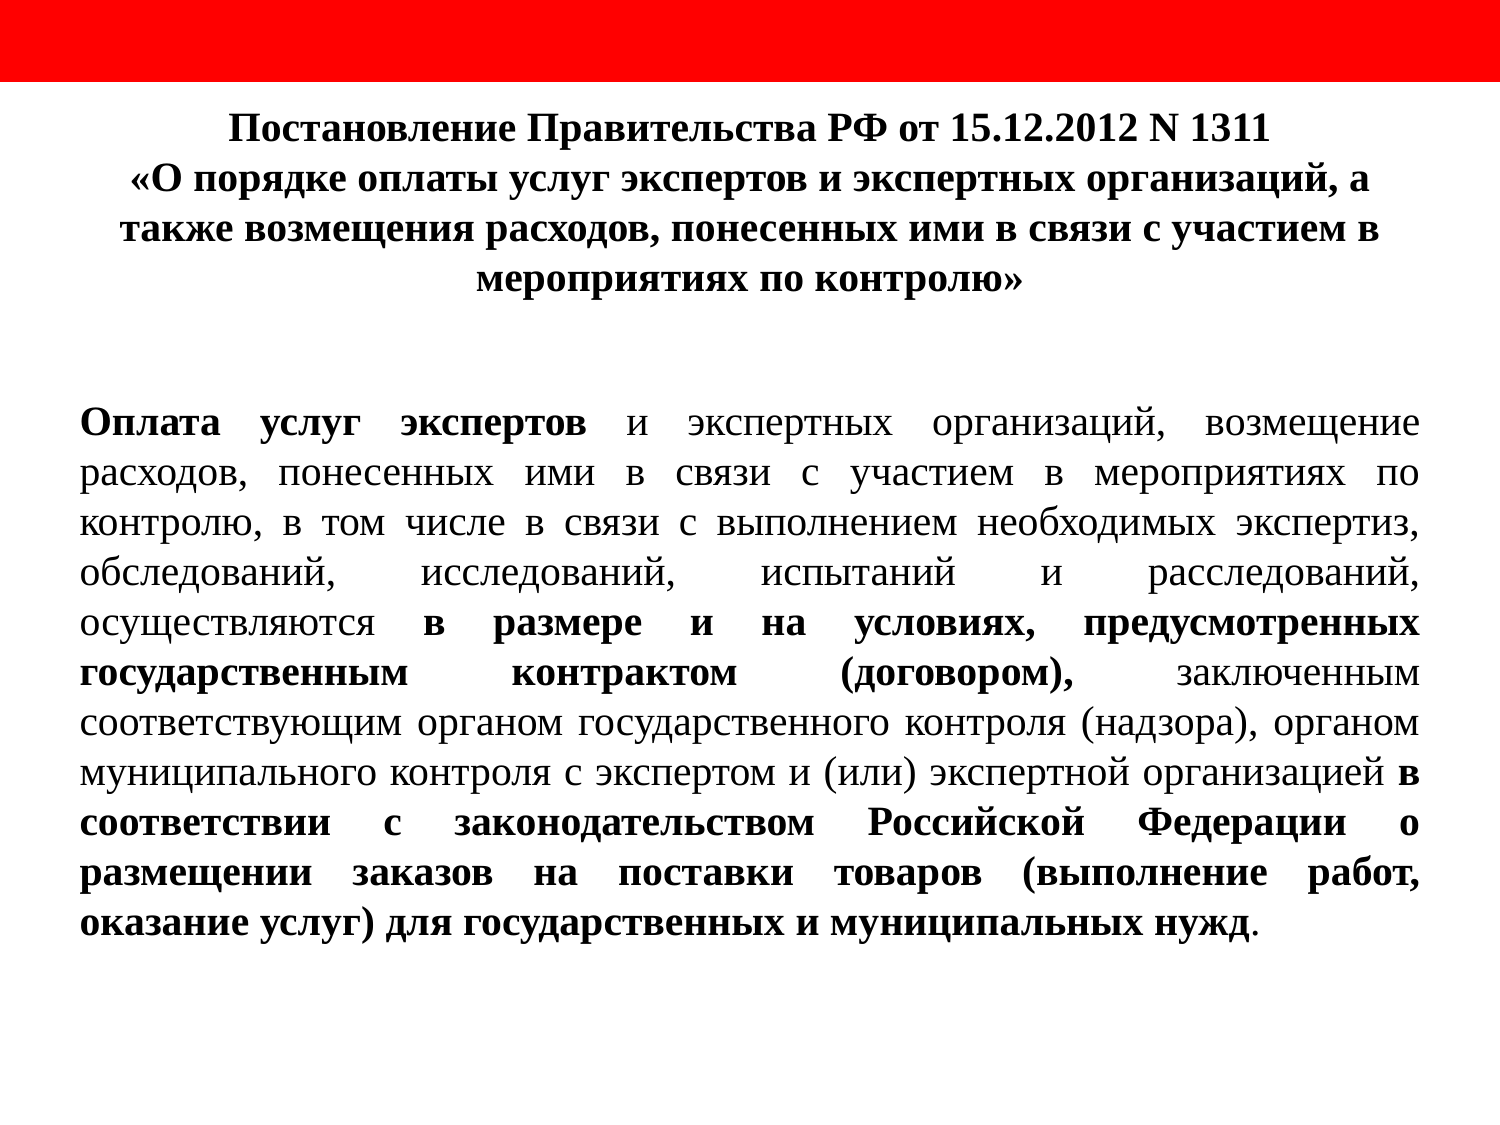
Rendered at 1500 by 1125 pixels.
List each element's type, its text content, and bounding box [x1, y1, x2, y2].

text_box Оплата услуг экспертов и экспертных организаций, возмещение расходов, понесенных ими в связи с участием в мероприятиях по контролю, в том числе в связи с выполнением необходимых экспертиз, обследований, исследований, испытаний и расследований, осуществляются в размере и на условиях, предусмотренных государственным контрактом (договором), заключенным соответствующим органом государственного контроля (надзора), органом муниципального контроля с экспертом и (или) экспертной организацией в соответствии с законодательством Российской Федерации о размещении заказов на поставки товаров (выполнение работ, оказание услуг) для государственных и муниципальных нужд. [64, 351, 1436, 1037]
text_box Постановление Правительства РФ от 15.12.2012 N 1311 «О порядке оплаты услуг экспертов и экспертных организаций, а также возмещения расходов, понесенных ими в связи с участием в мероприятиях по контролю» [53, 92, 1447, 308]
text_box [0, 0, 1500, 84]
